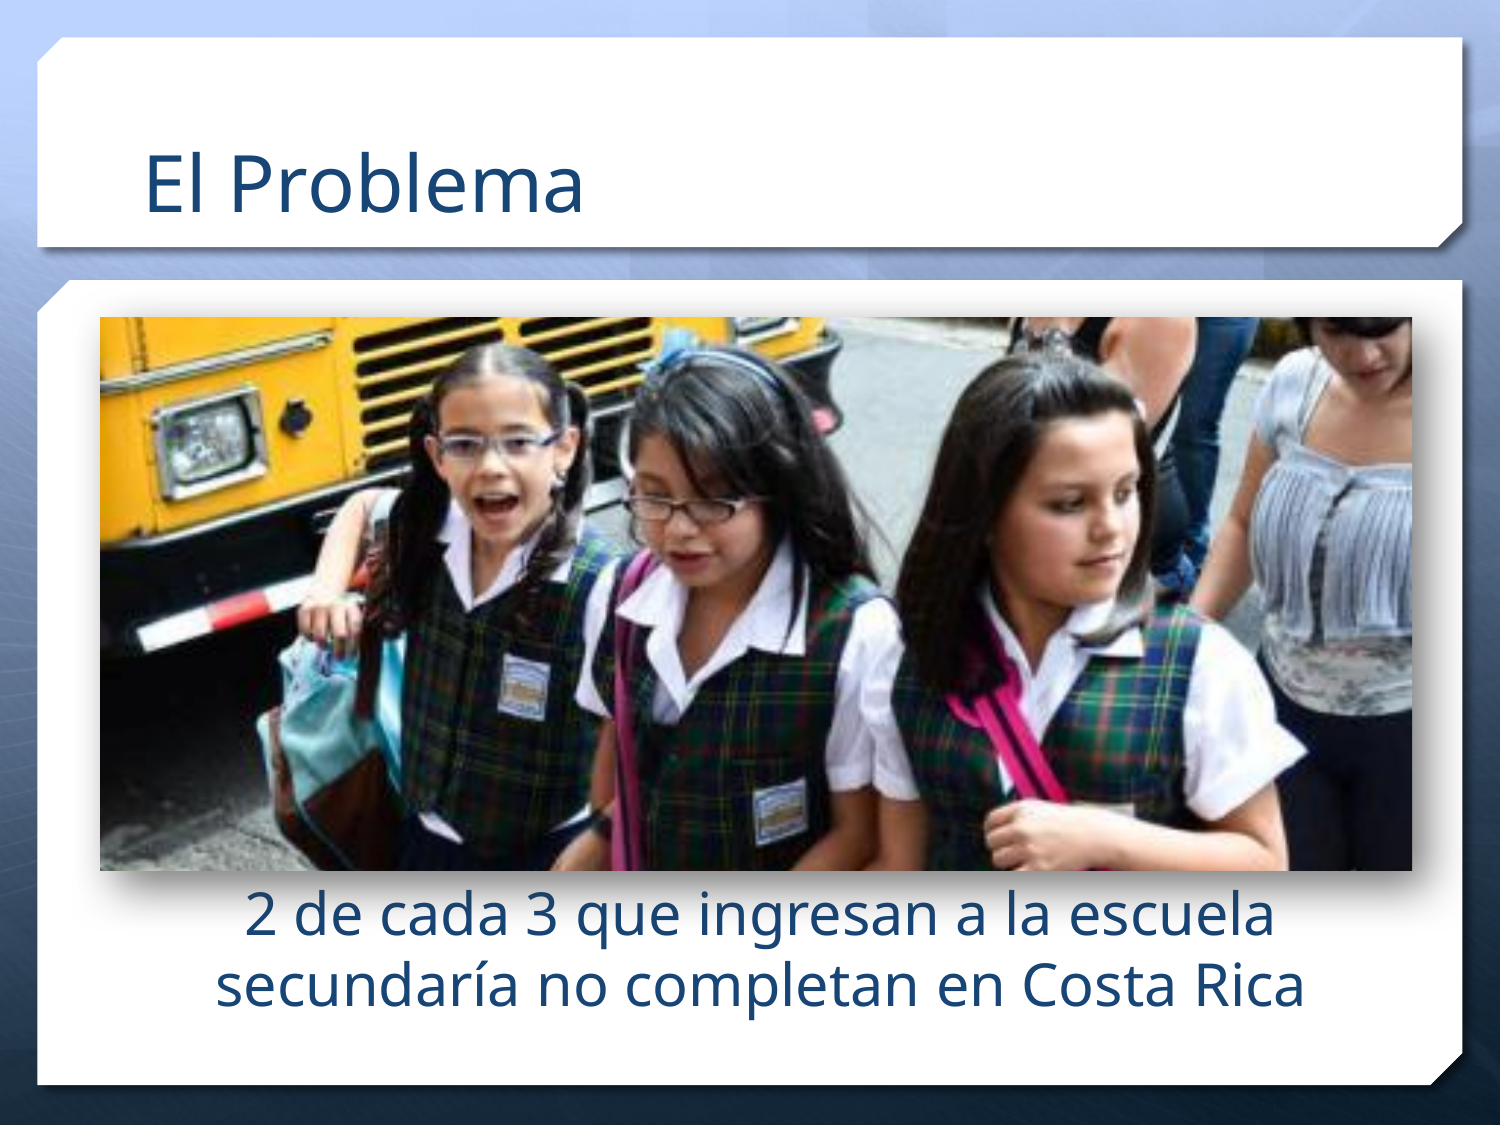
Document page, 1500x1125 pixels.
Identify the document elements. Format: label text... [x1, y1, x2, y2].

picture [99, 316, 1413, 871]
list 2 de cada 3 que ingresan a la escuela secundaría no completan en Costa Rica [139, 921, 1384, 1077]
title El Problema [127, 48, 1372, 236]
